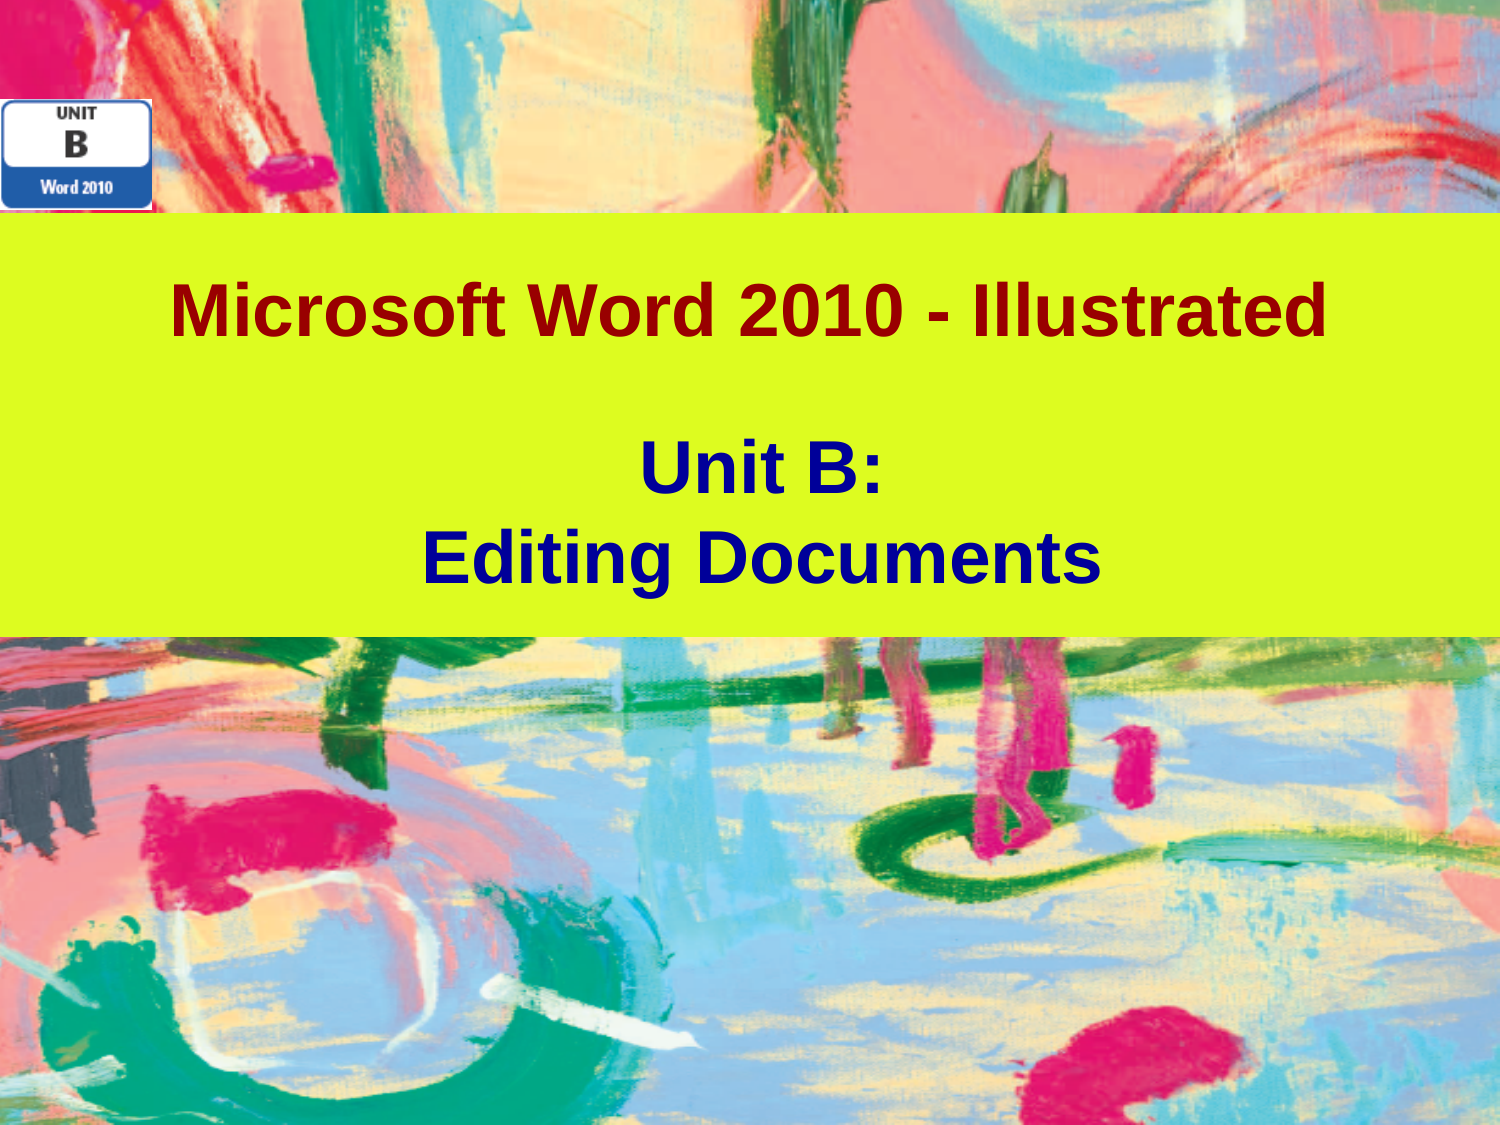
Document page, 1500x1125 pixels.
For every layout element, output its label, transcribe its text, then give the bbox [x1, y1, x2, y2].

picture [0, 637, 1500, 1125]
picture [0, 0, 1500, 212]
title Microsoft Word 2010 - Illustrated [0, 212, 1500, 401]
subtitle Unit B: Editing Documents [212, 449, 1313, 568]
